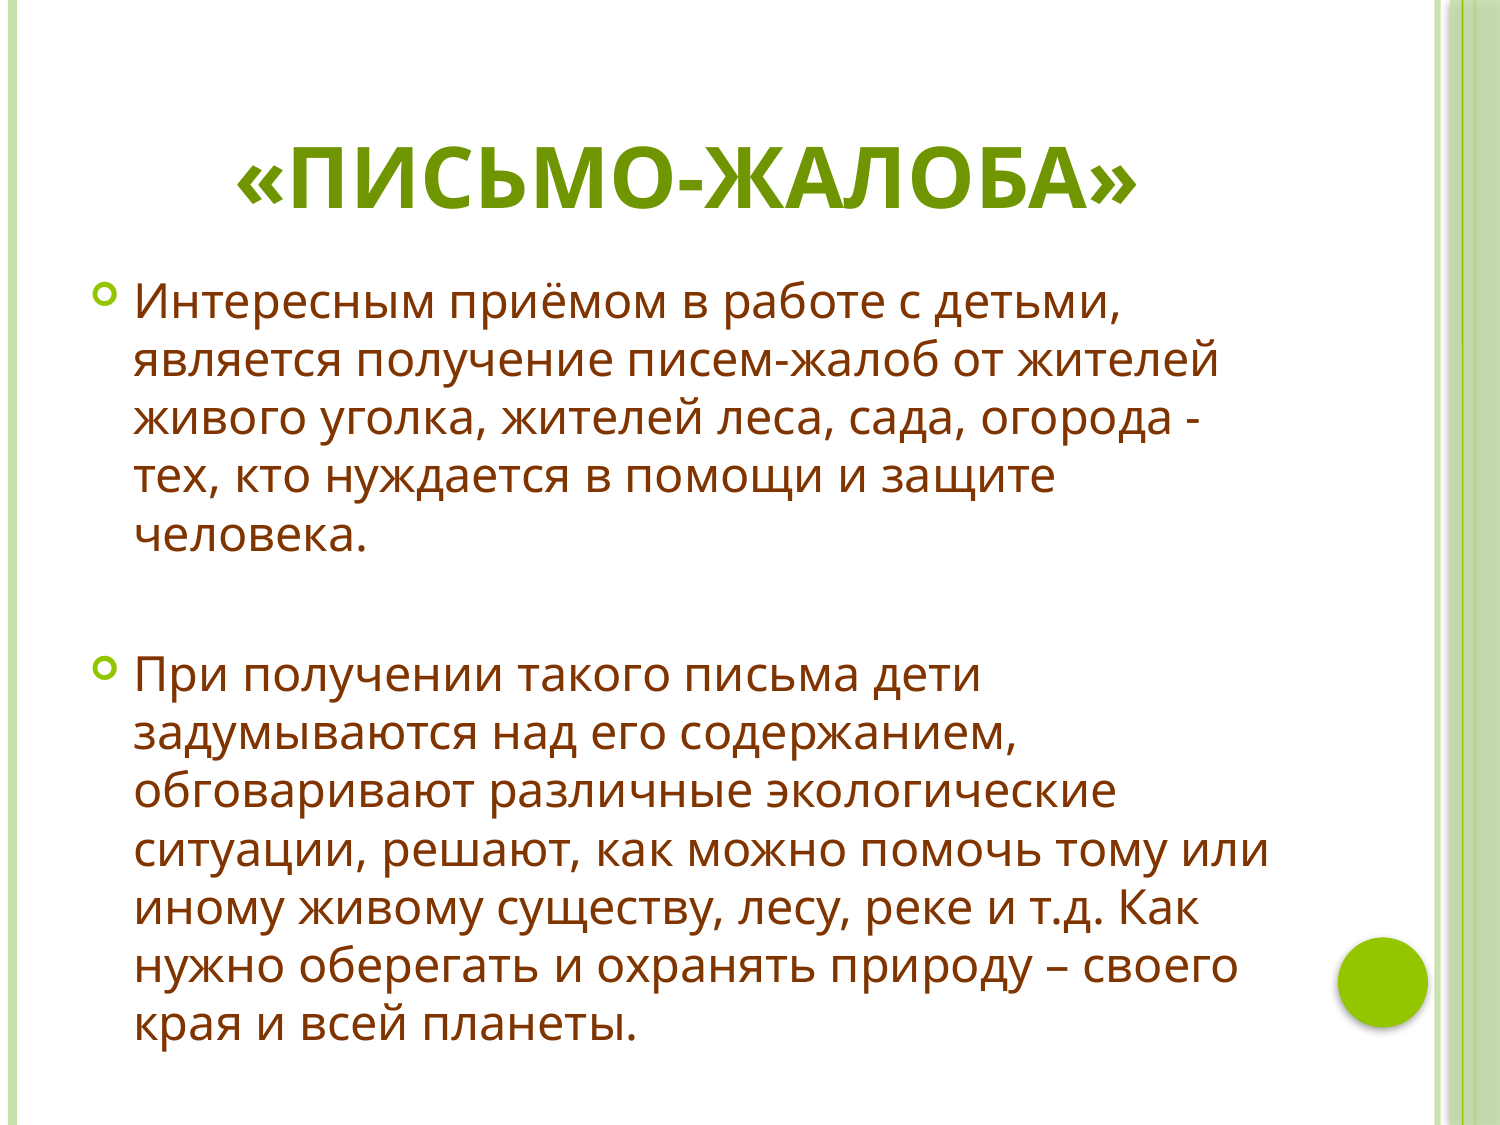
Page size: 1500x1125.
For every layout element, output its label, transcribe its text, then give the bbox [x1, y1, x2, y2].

title «Письмо-жалоба» [75, 45, 1300, 233]
list Интересным приёмом в работе с детьми, является получение писем-жалоб от жителей живого уголка, жителей леса, сада, огорода - тех, кто нуждается в помощи и защите человека. При получении такого письма дети задумываются над его содержанием, обговаривают различные экологические ситуации, решают, как можно помочь тому или иному живому существу, лесу, реке и т.д. Как нужно оберегать и охранять природу – своего края и всей планеты. [75, 262, 1300, 1062]
